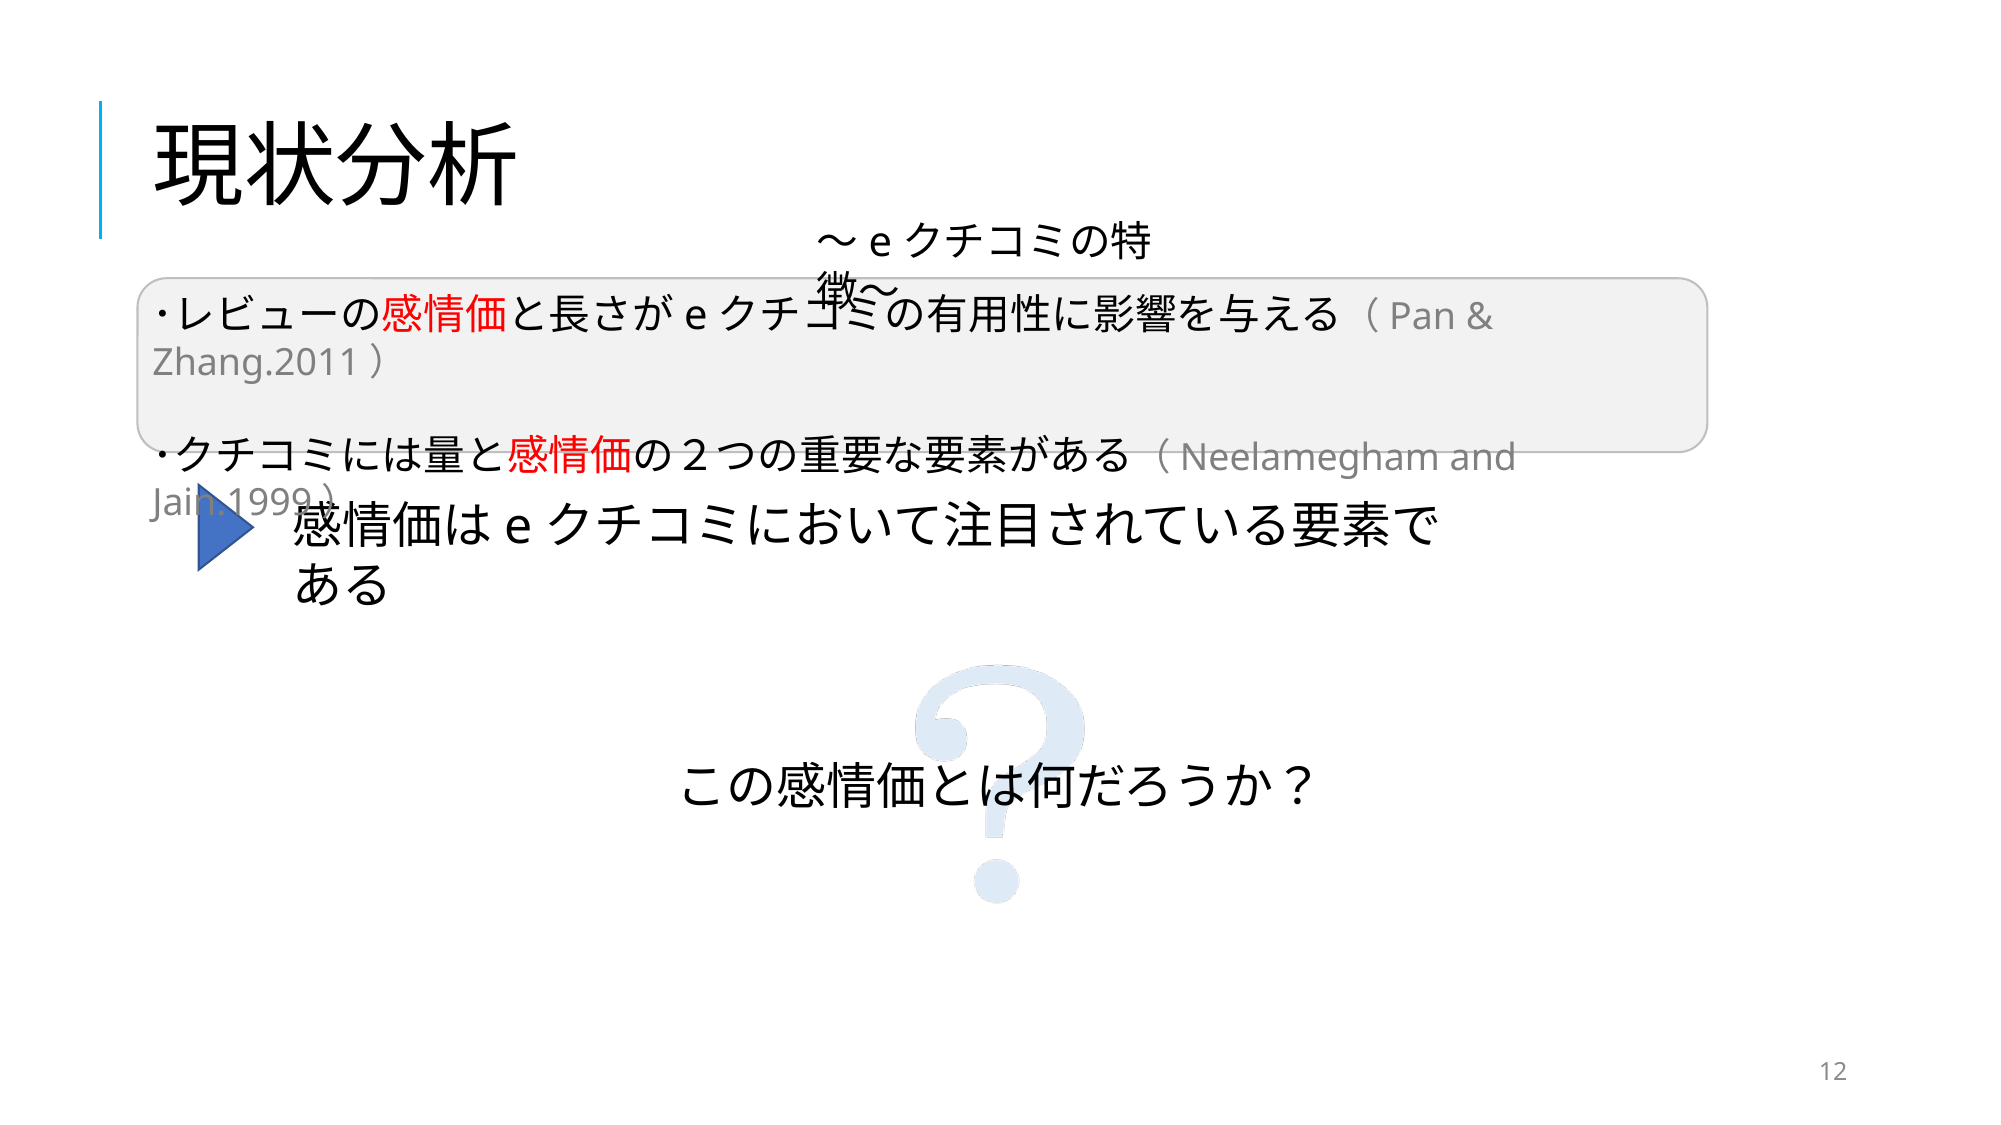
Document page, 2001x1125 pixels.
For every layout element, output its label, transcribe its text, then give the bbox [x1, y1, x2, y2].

text_box ･レビューの感情価と長さがeクチコミの有用性に影響を与える（Pan & Zhang.2011） ･クチコミには量と感情価の２つの重要な要素がある（Neelamegham and Jain.1999） [137, 280, 1722, 531]
title 現状分析 [137, 59, 1863, 278]
text_box [197, 531, 250, 572]
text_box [660, 653, 1340, 918]
text_box ～eクチコミの特徴～ [802, 207, 1198, 280]
slide_number 12 [1412, 1042, 1863, 1103]
text_box 感情価はeクチコミにおいて注目されている要素である [277, 531, 1473, 622]
